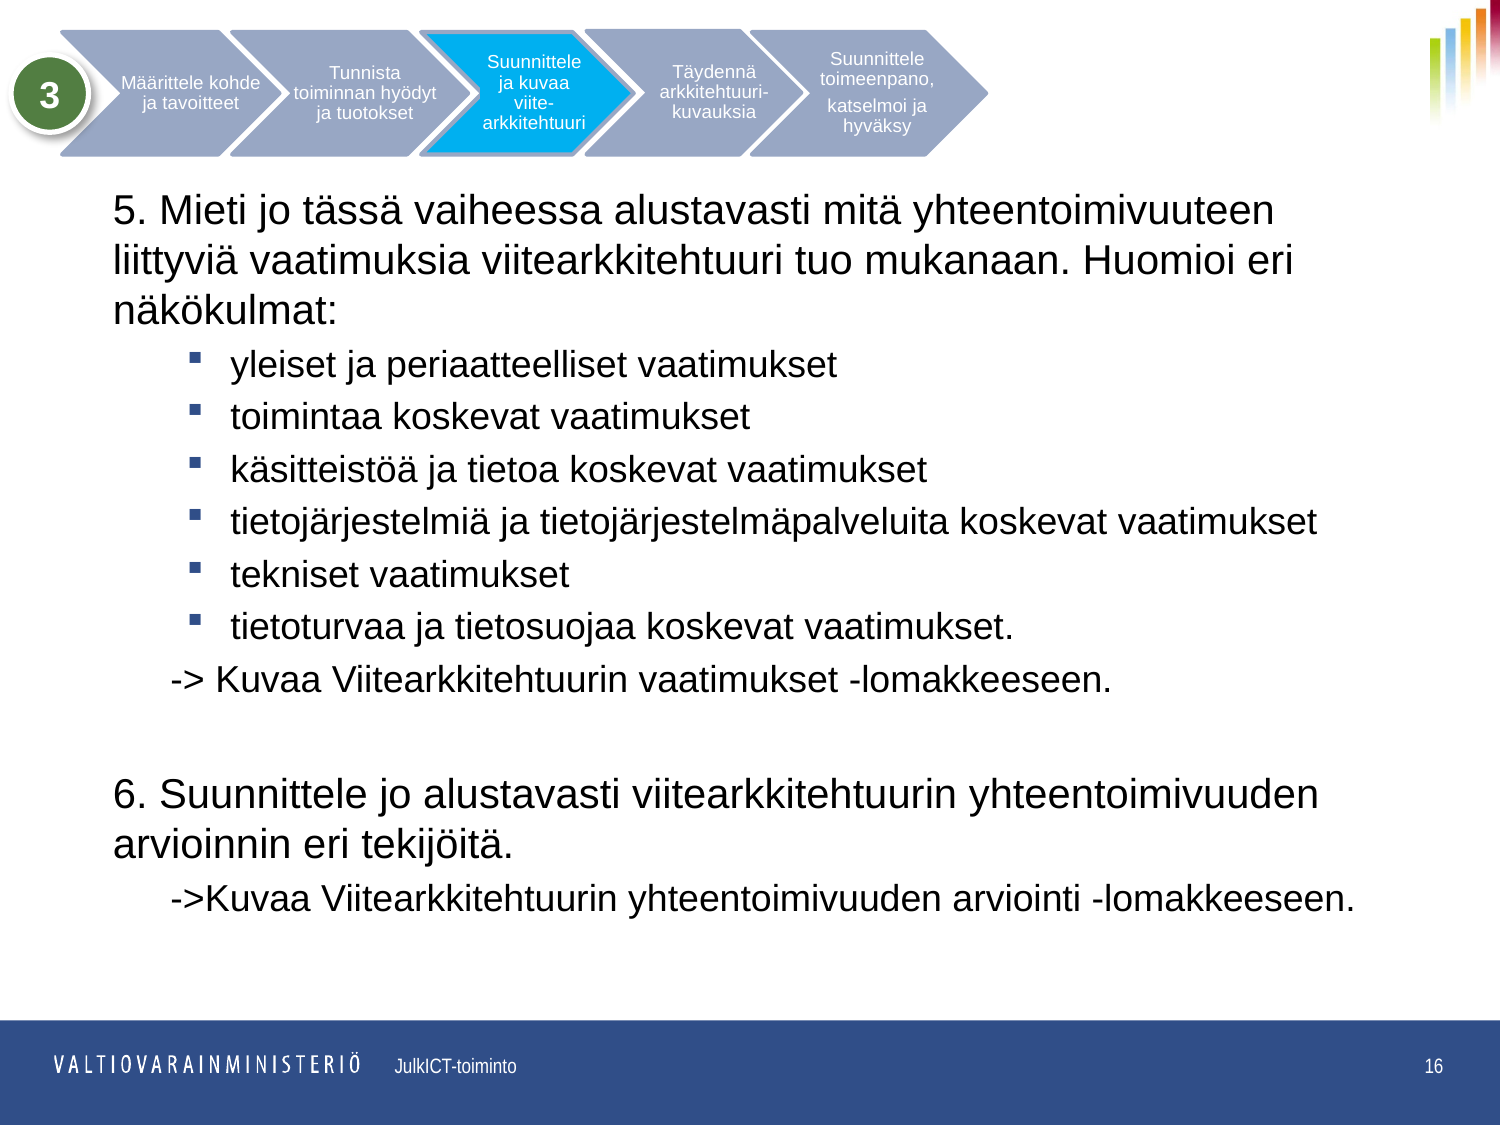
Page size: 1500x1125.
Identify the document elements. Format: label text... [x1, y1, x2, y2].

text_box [465, 0, 589, 200]
list 5. Mieti jo tässä vaiheessa alustavasti mitä yhteentoimivuuteen liittyviä vaatimuksia viitearkkitehtuuri tuo mukanaan. Huomioi eri näkökulmat: yleiset ja periaatteelliset vaatimukset toimintaa koskevat vaatimukset käsitteistöä ja tietoa koskevat vaatimukset tietojärjestelmiä ja tietojärjestelmäpalveluita koskevat vaatimukset tekniset vaatimukset tietoturvaa ja tietosuojaa koskevat vaatimukset. -> Kuvaa Viitearkkitehtuurin vaatimukset -lomakkeeseen. 6. Suunnittele jo alustavasti viitearkkitehtuurin yhteentoimivuuden arvioinnin eri tekijöitä. ->Kuvaa Viitearkkitehtuurin yhteentoimivuuden arviointi -lomakkeeseen. [97, 174, 1403, 1024]
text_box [807, 0, 931, 211]
slide_number 16 [1379, 1045, 1459, 1081]
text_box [288, 0, 412, 212]
text_box 3 [10, 54, 89, 133]
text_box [631, 0, 756, 201]
picture [1430, 0, 1500, 143]
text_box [109, 0, 233, 203]
